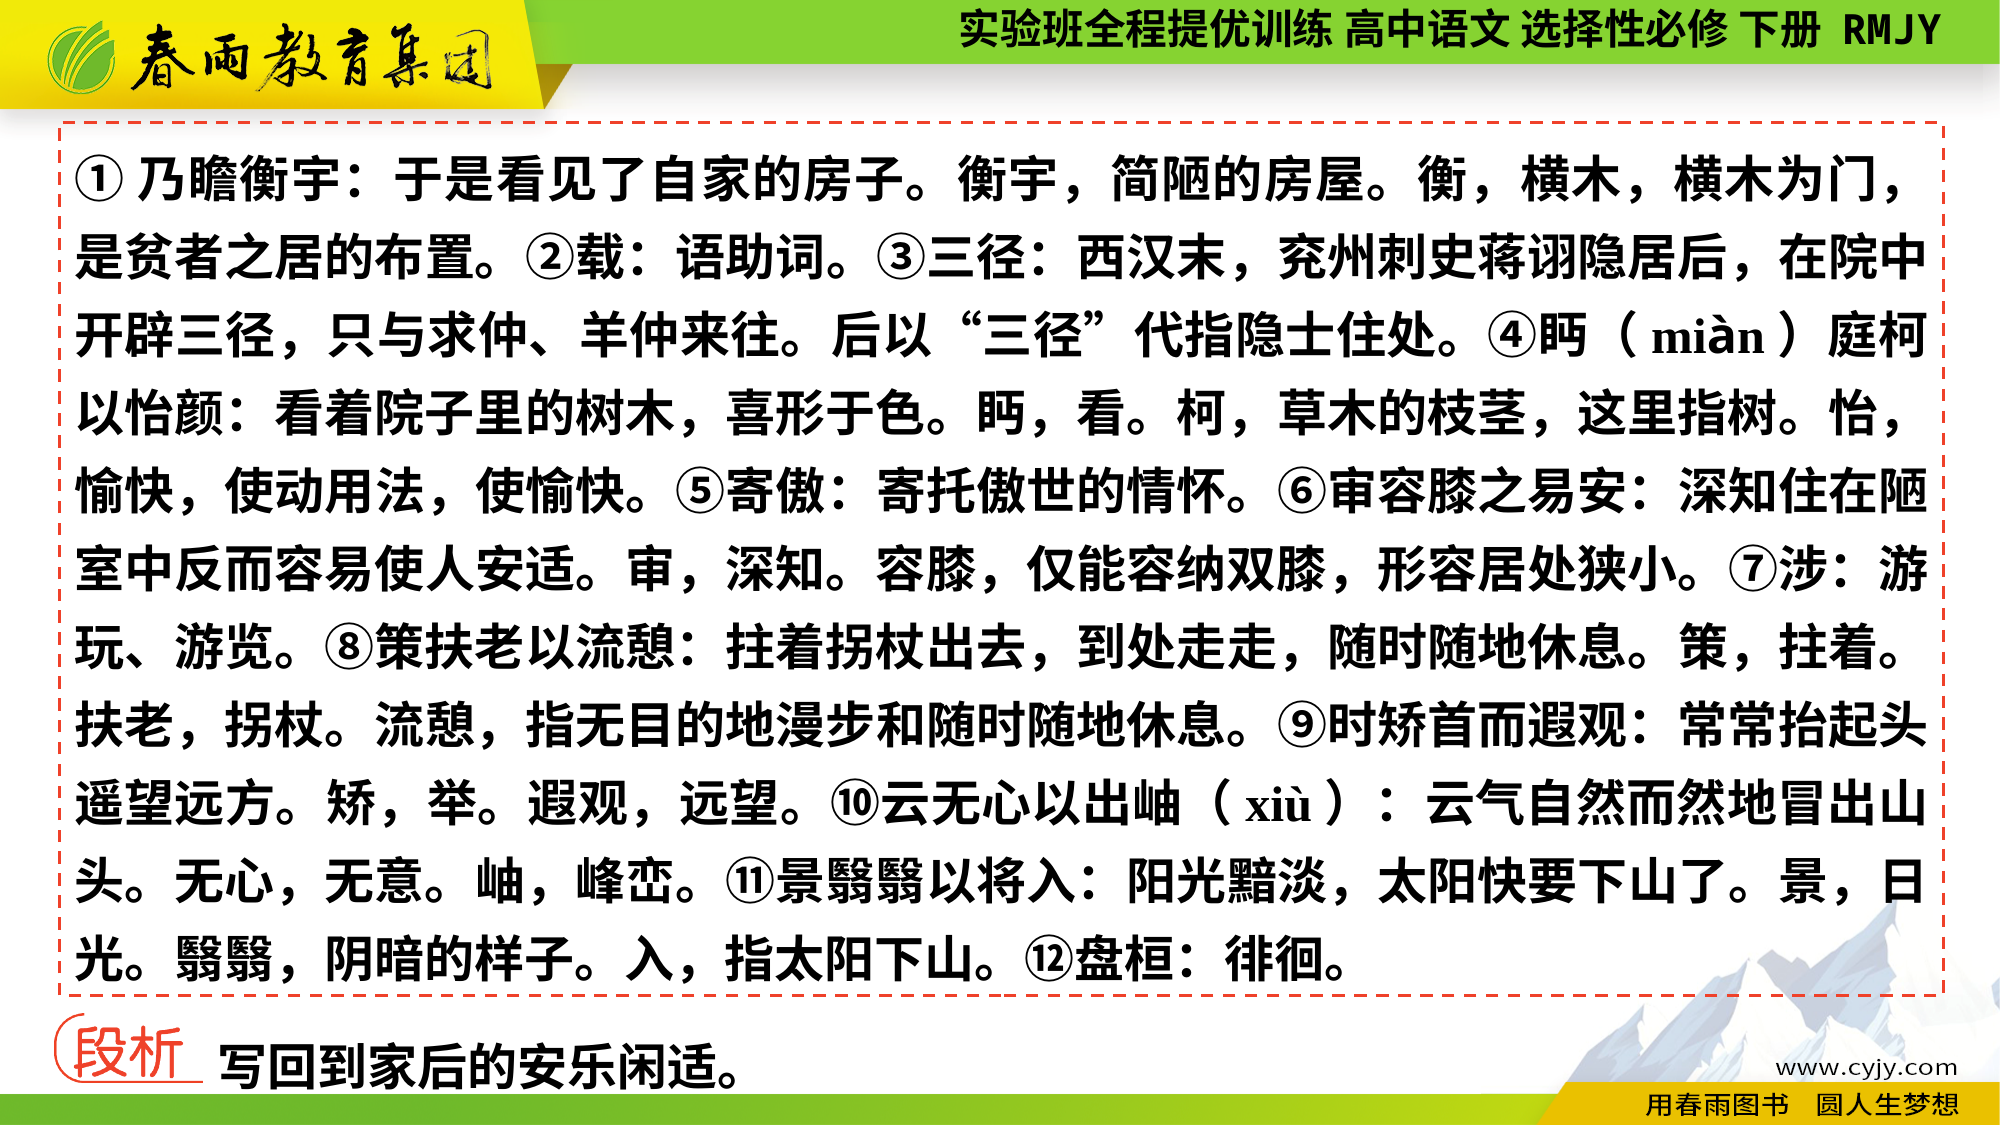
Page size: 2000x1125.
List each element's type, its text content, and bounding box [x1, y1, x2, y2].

picture [0, 0, 2000, 1125]
text_box 写回到家后的安乐闲适。 [202, 997, 1944, 1103]
list ①乃瞻衡宇：于是看见了自家的房子。衡宇，简陋的房屋。衡，横木，横木为门，是贫者之居的布置。②载：语助词。③三径：西汉末，兖州刺史蒋诩隐居后，在院中开辟三径，只与求仲、羊仲来往。后以“三径”代指隐士住处。④眄（miàn）庭柯以怡颜：看着院子里的树木，喜形于色。眄，看。柯，草木的枝茎，这里指树。怡，愉快，使动用法，使愉快。⑤寄傲：寄托傲世的情怀。⑥审容膝之易安：深知住在陋室中反而容易使人安适。审，深知。容膝，仅能容纳双膝，形容居处狭小。⑦涉：游玩、游览。⑧策扶老以流憩：拄着拐杖出去，到处走走，随时随地休息。策，拄着。扶老，拐杖。流憩，指无目的地漫步和随时随地休息。⑨时矫首而遐观：常常抬起头遥望远方。矫，举。遐观，远望。⑩云无心以出岫（xiù）：云气自然而然地冒出山头。无心，无意。岫，峰峦。⑪景翳翳以将入：阳光黯淡，太阳快要下山了。景，日光。翳翳，阴暗的样子。入，指太阳下山。⑫盘桓：徘徊。 [59, 122, 1944, 996]
